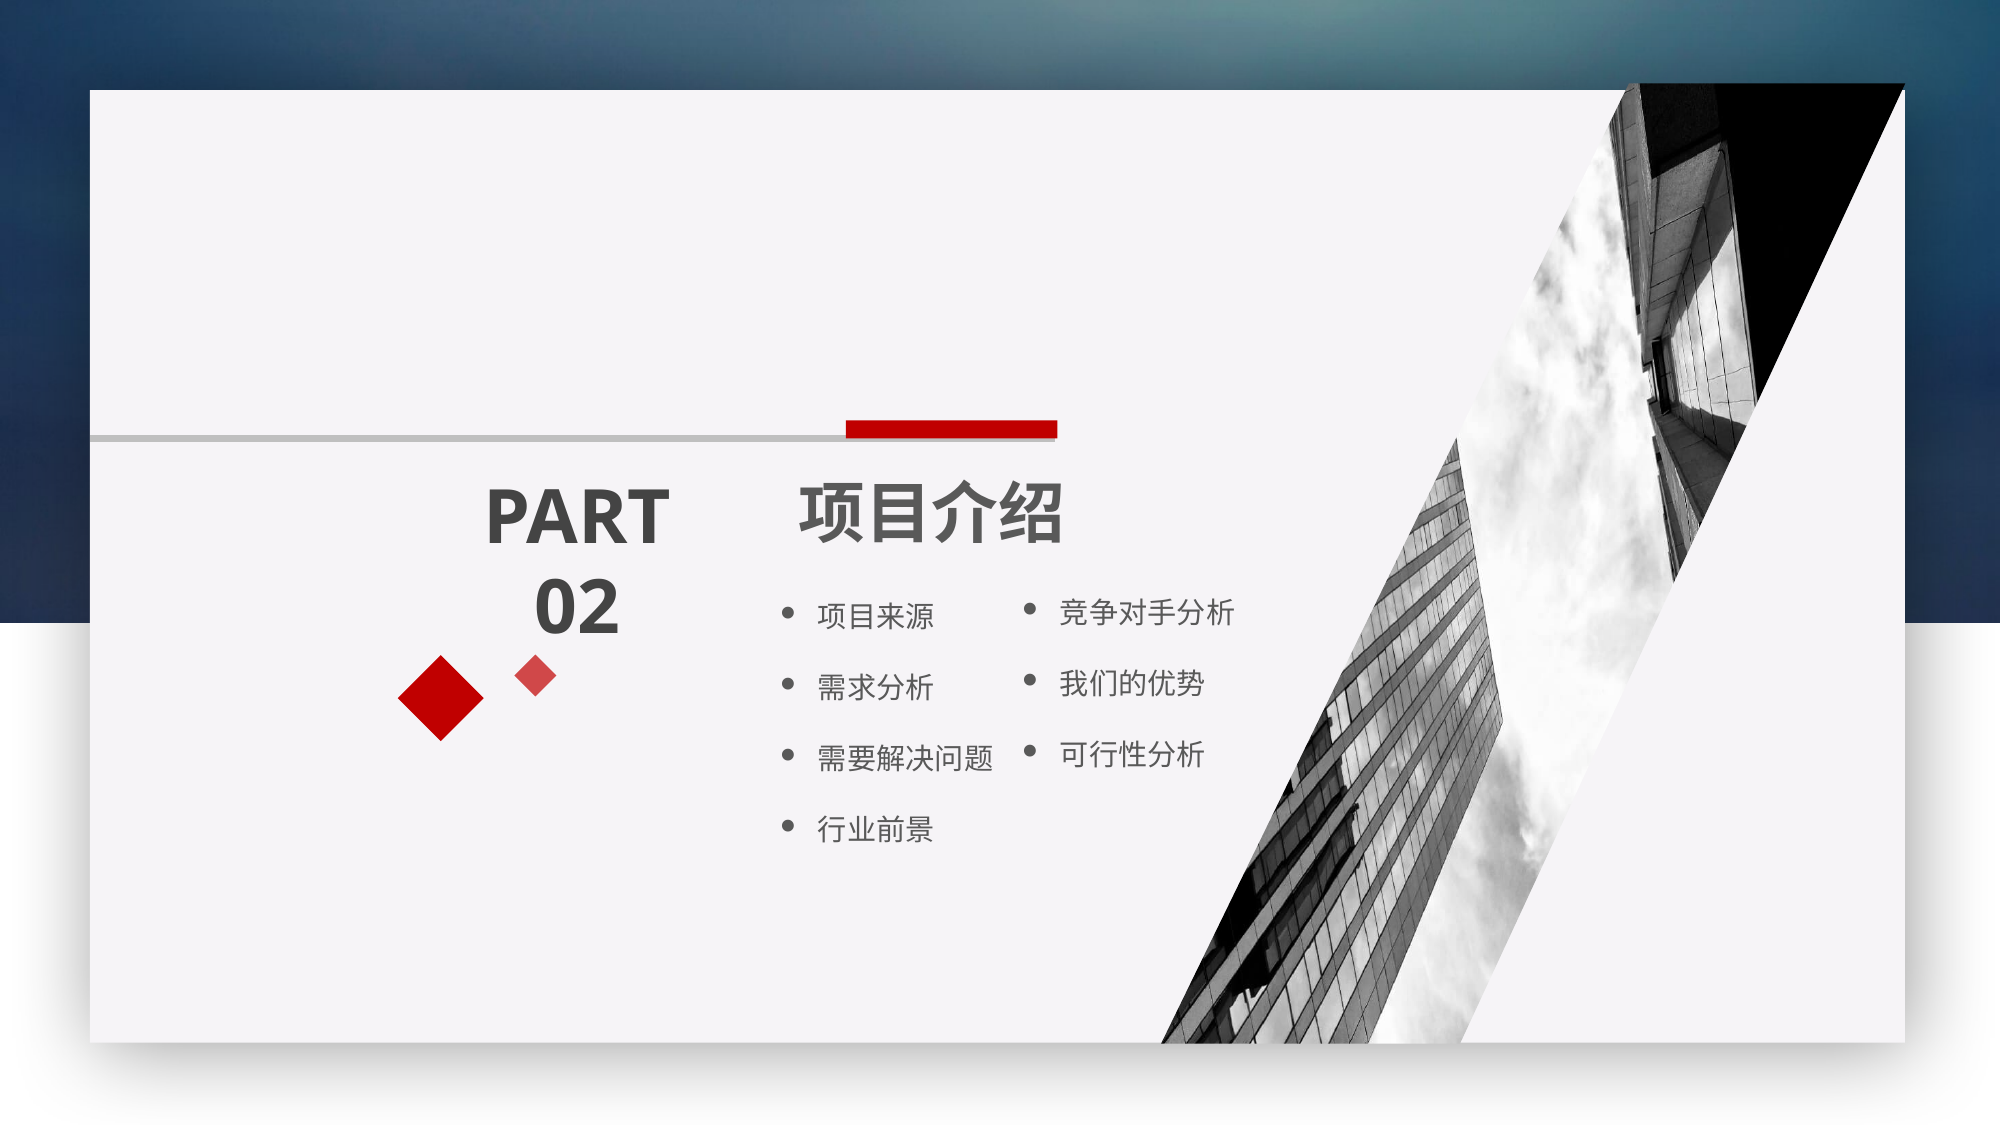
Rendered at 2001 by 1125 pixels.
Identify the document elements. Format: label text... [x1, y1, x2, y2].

text_box PART 02 [416, 460, 739, 656]
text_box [780, 598, 1053, 847]
text_box [512, 656, 558, 698]
picture [0, 0, 2000, 1044]
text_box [1022, 594, 1160, 772]
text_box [89, 420, 1058, 439]
text_box [396, 656, 486, 743]
text_box 项目介绍 [783, 463, 1081, 559]
